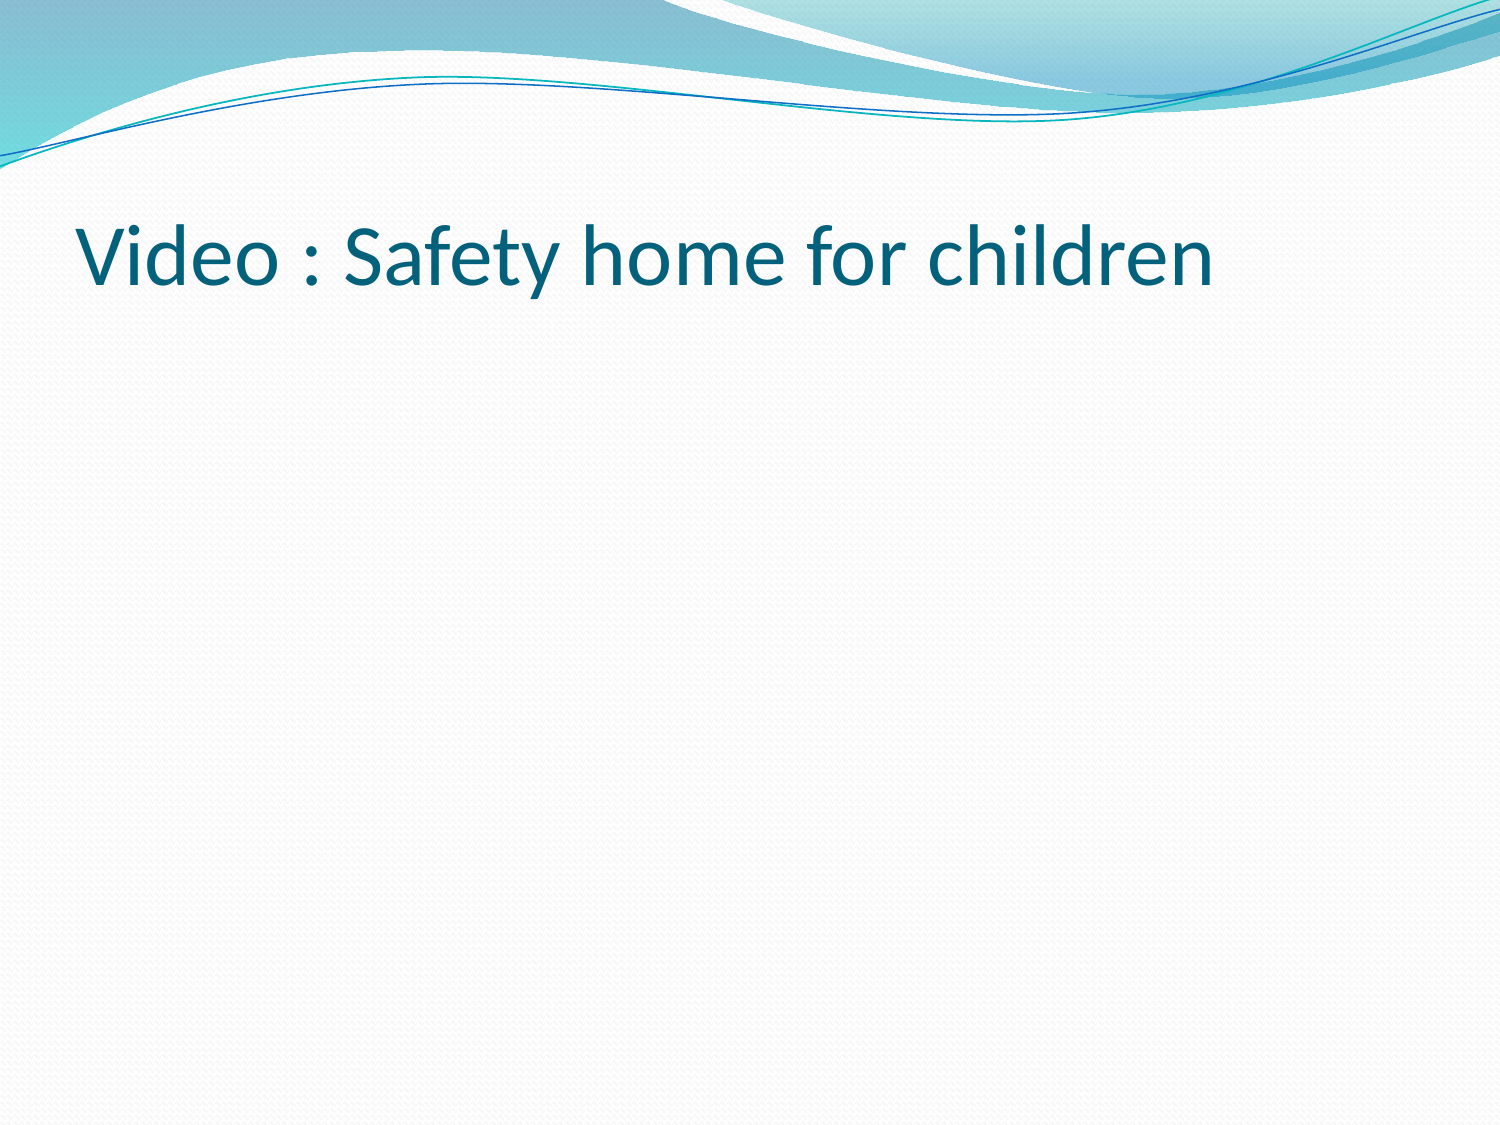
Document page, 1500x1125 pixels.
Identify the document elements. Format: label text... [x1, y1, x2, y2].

title Video : Safety home for children [75, 115, 1425, 303]
